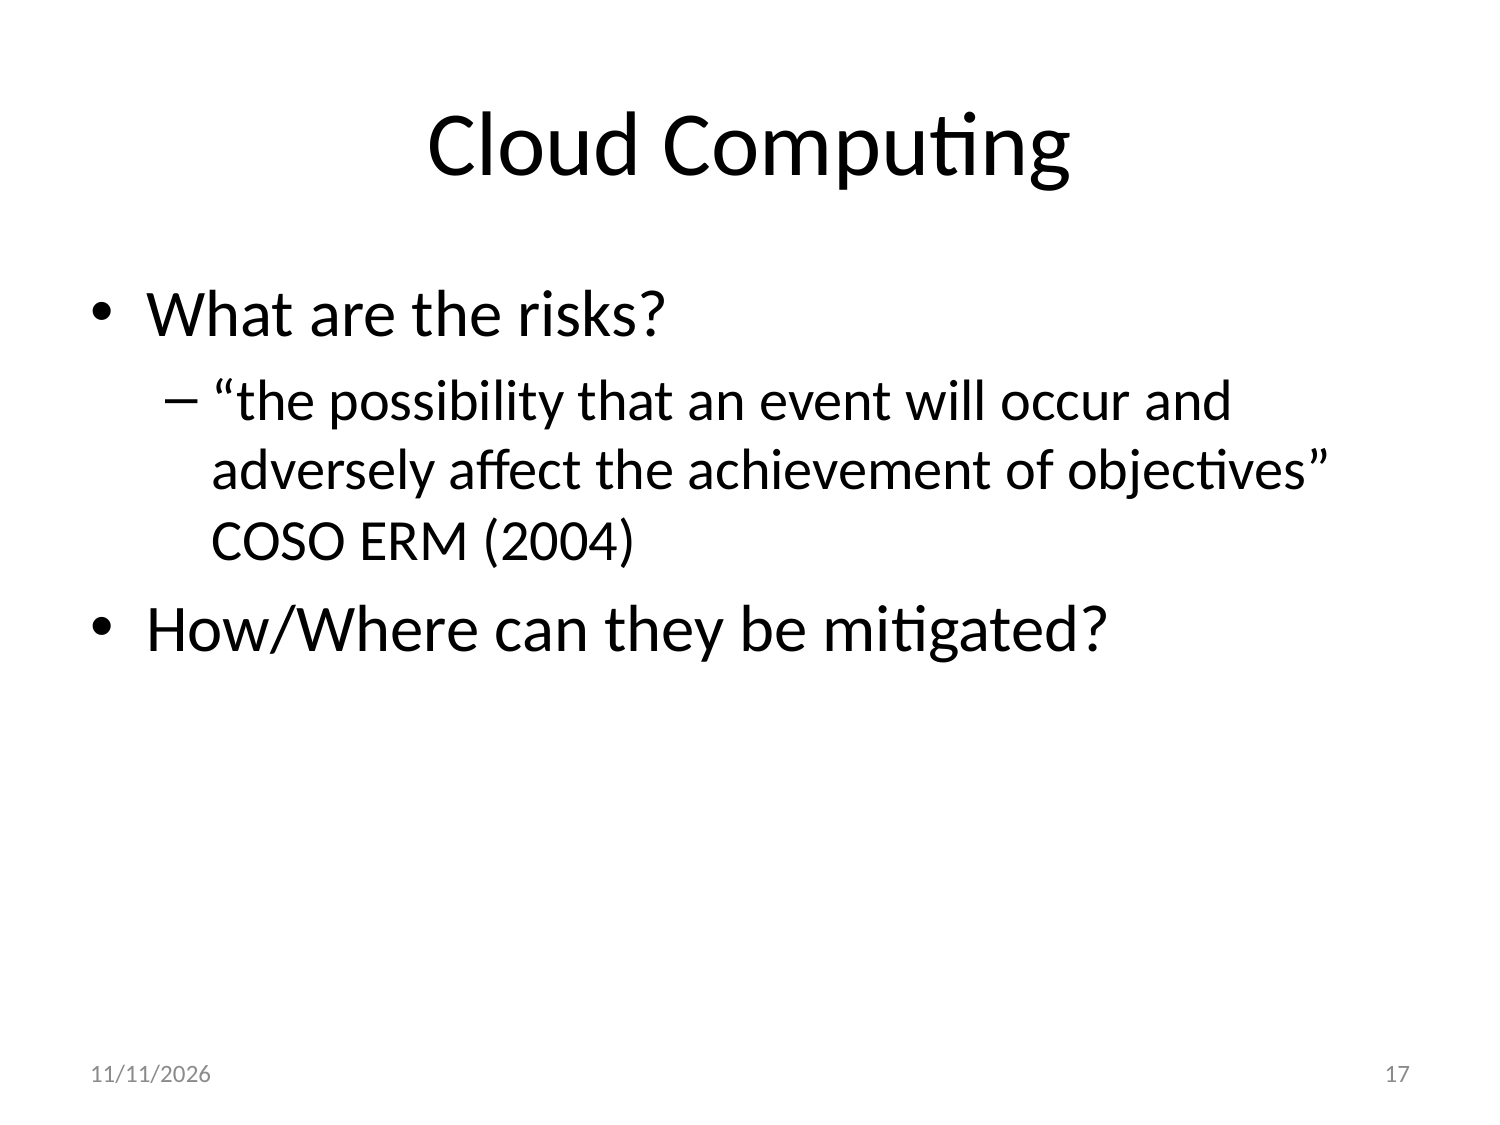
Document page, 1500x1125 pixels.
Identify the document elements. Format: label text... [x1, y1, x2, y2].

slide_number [75, 1042, 425, 1103]
list What are the risks? “the possibility that an event will occur and adversely affect the achievement of objectives” COSO ERM (2004) How/Where can they be mitigated? [75, 262, 1425, 1005]
slide_number 17 [1074, 1042, 1425, 1103]
title Cloud Computing [75, 45, 1425, 233]
